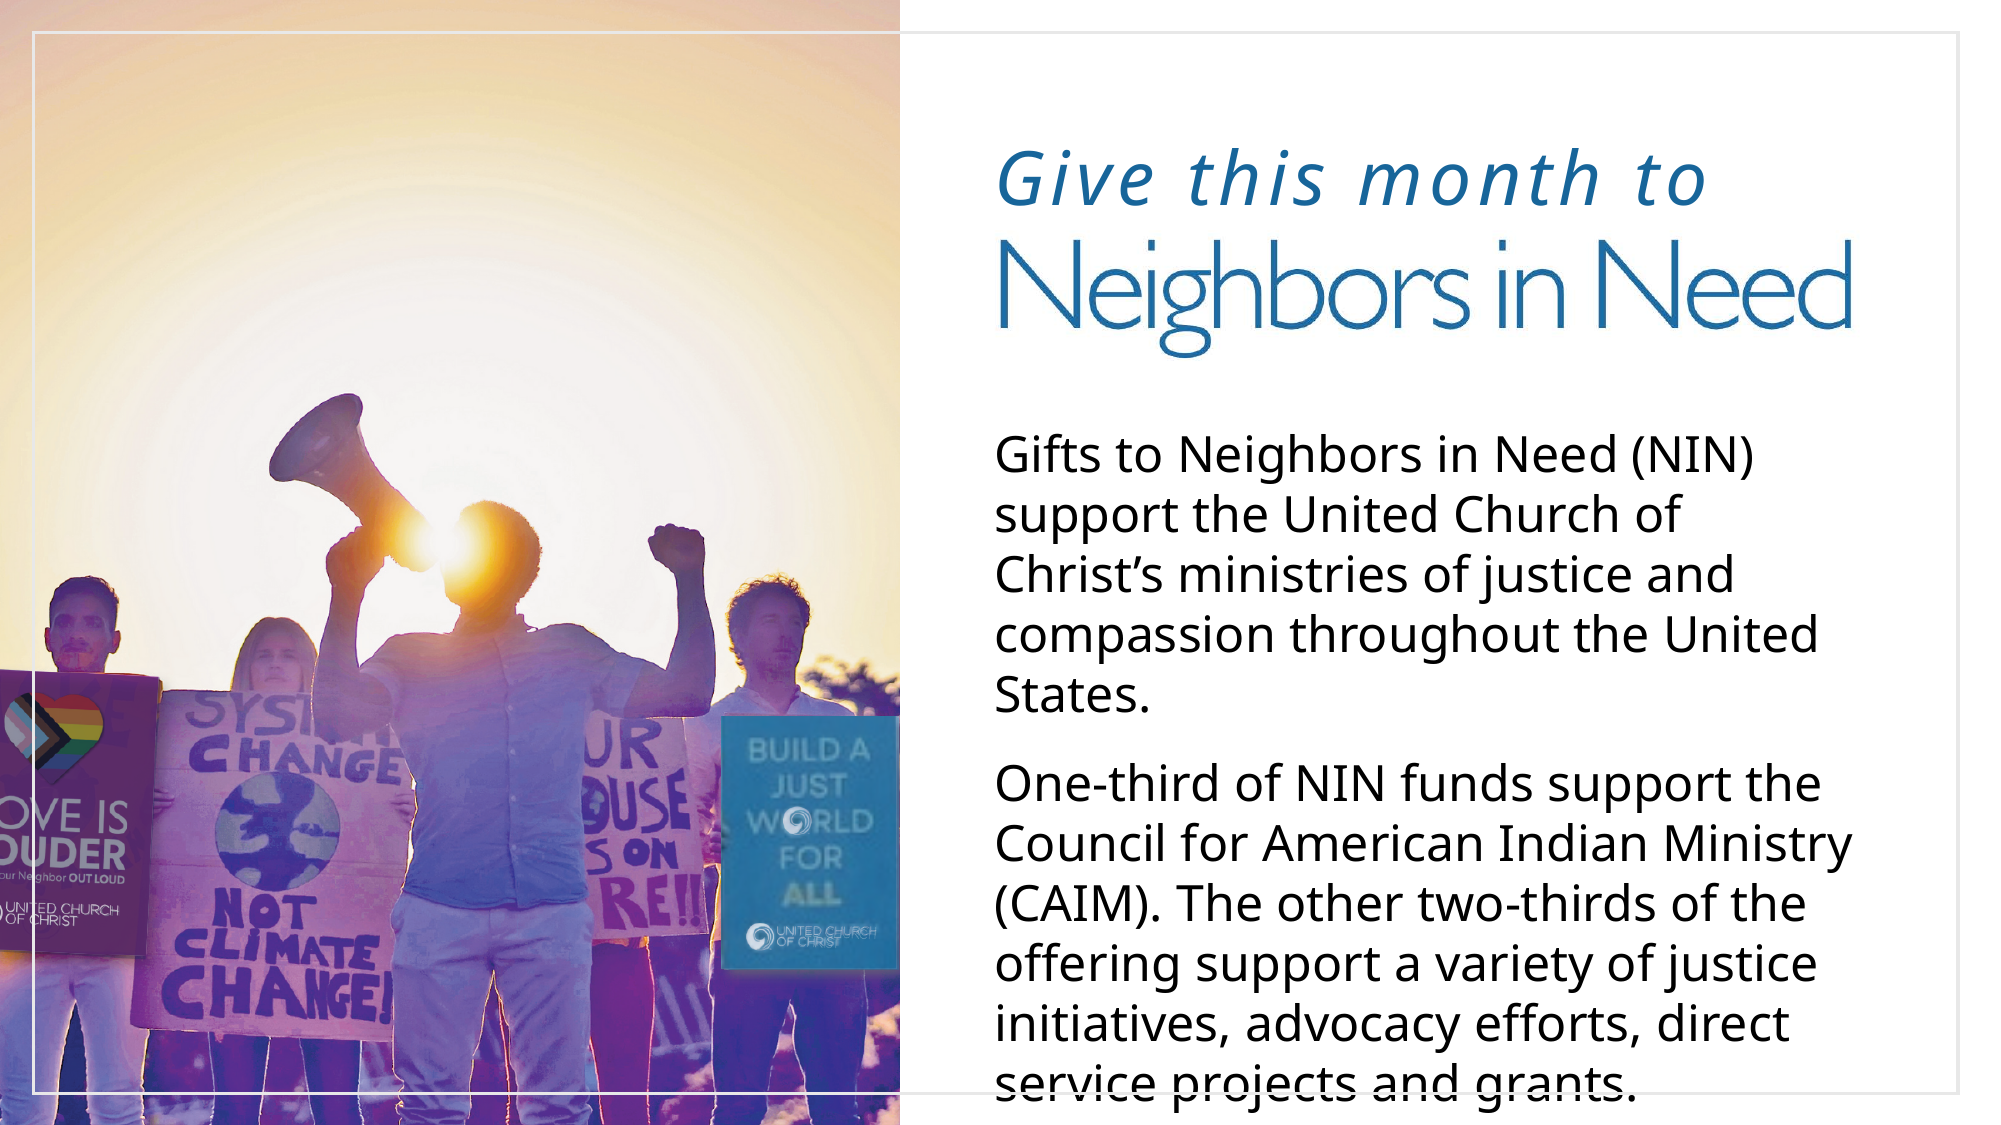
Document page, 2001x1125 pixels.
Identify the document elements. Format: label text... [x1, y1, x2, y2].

text_box Gifts to Neighbors in Need (NIN) support the United Church of Christ’s ministries of justice and compassion throughout the United States. One-third of NIN funds support the Council for American Indian Ministry (CAIM). The other two-thirds of the offering support a variety of justice initiatives, advocacy efforts, direct service projects and grants. [979, 1095, 1880, 1120]
picture [0, 0, 1932, 1125]
text_box [901, 31, 1960, 1095]
